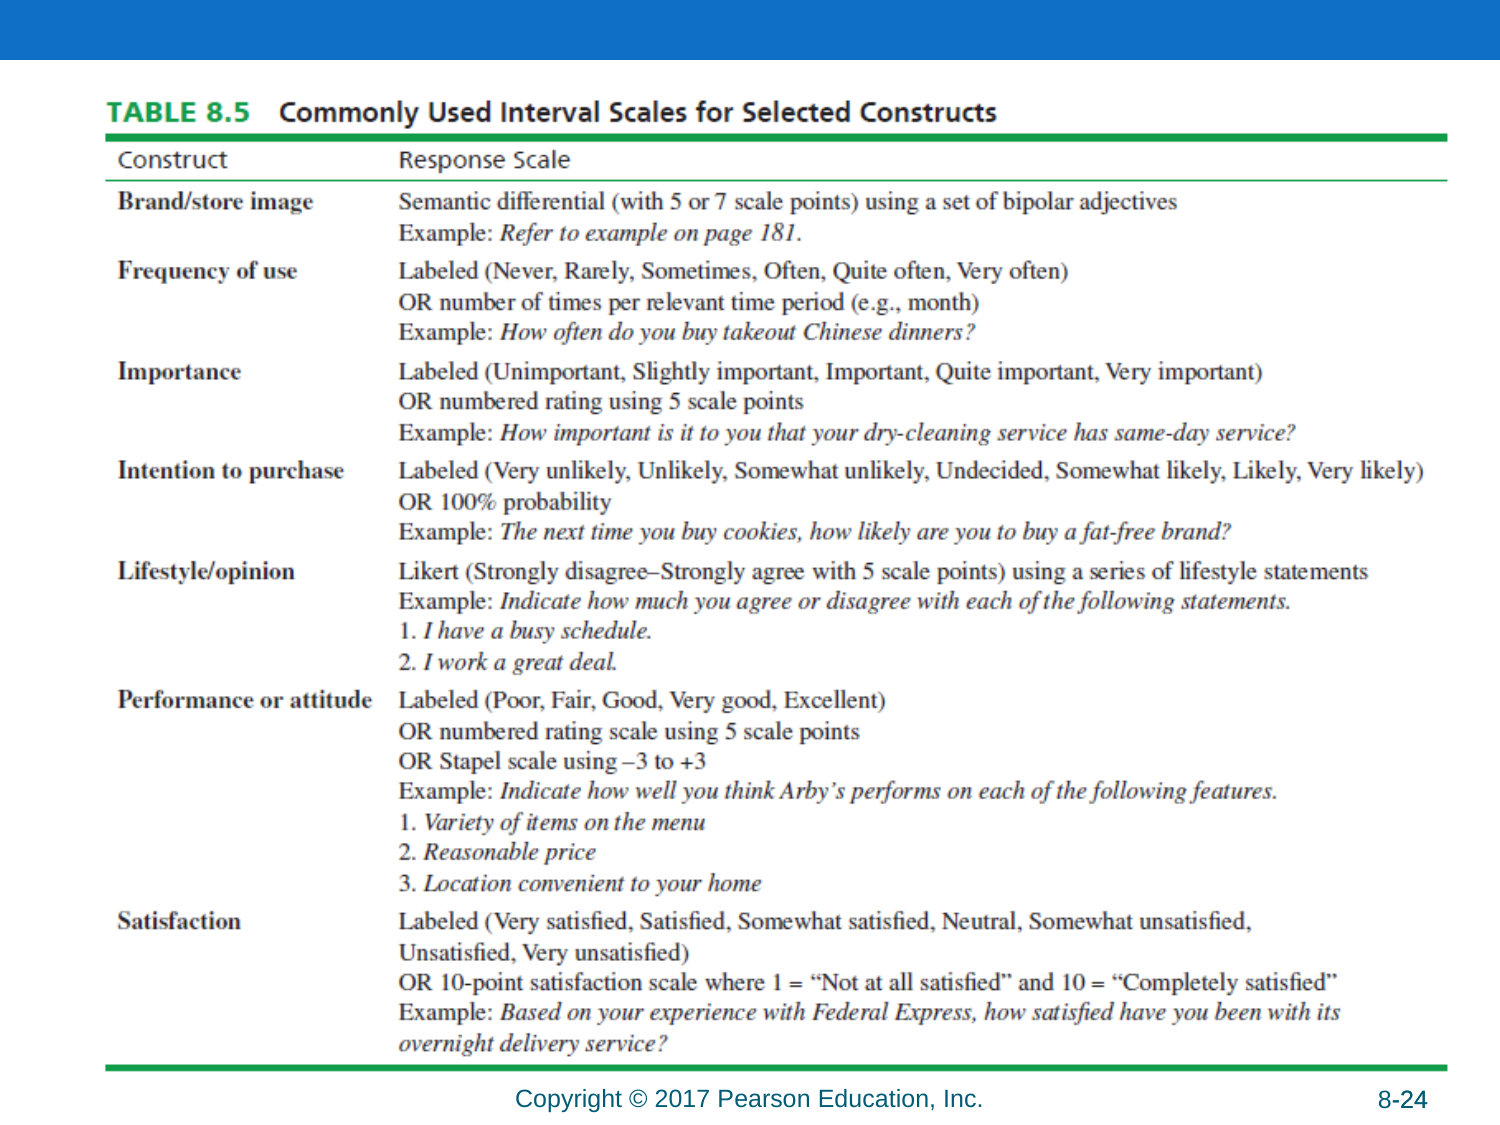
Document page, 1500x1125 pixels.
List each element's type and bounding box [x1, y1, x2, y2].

picture [38, 81, 1456, 1088]
picture [641, 1100, 647, 1107]
